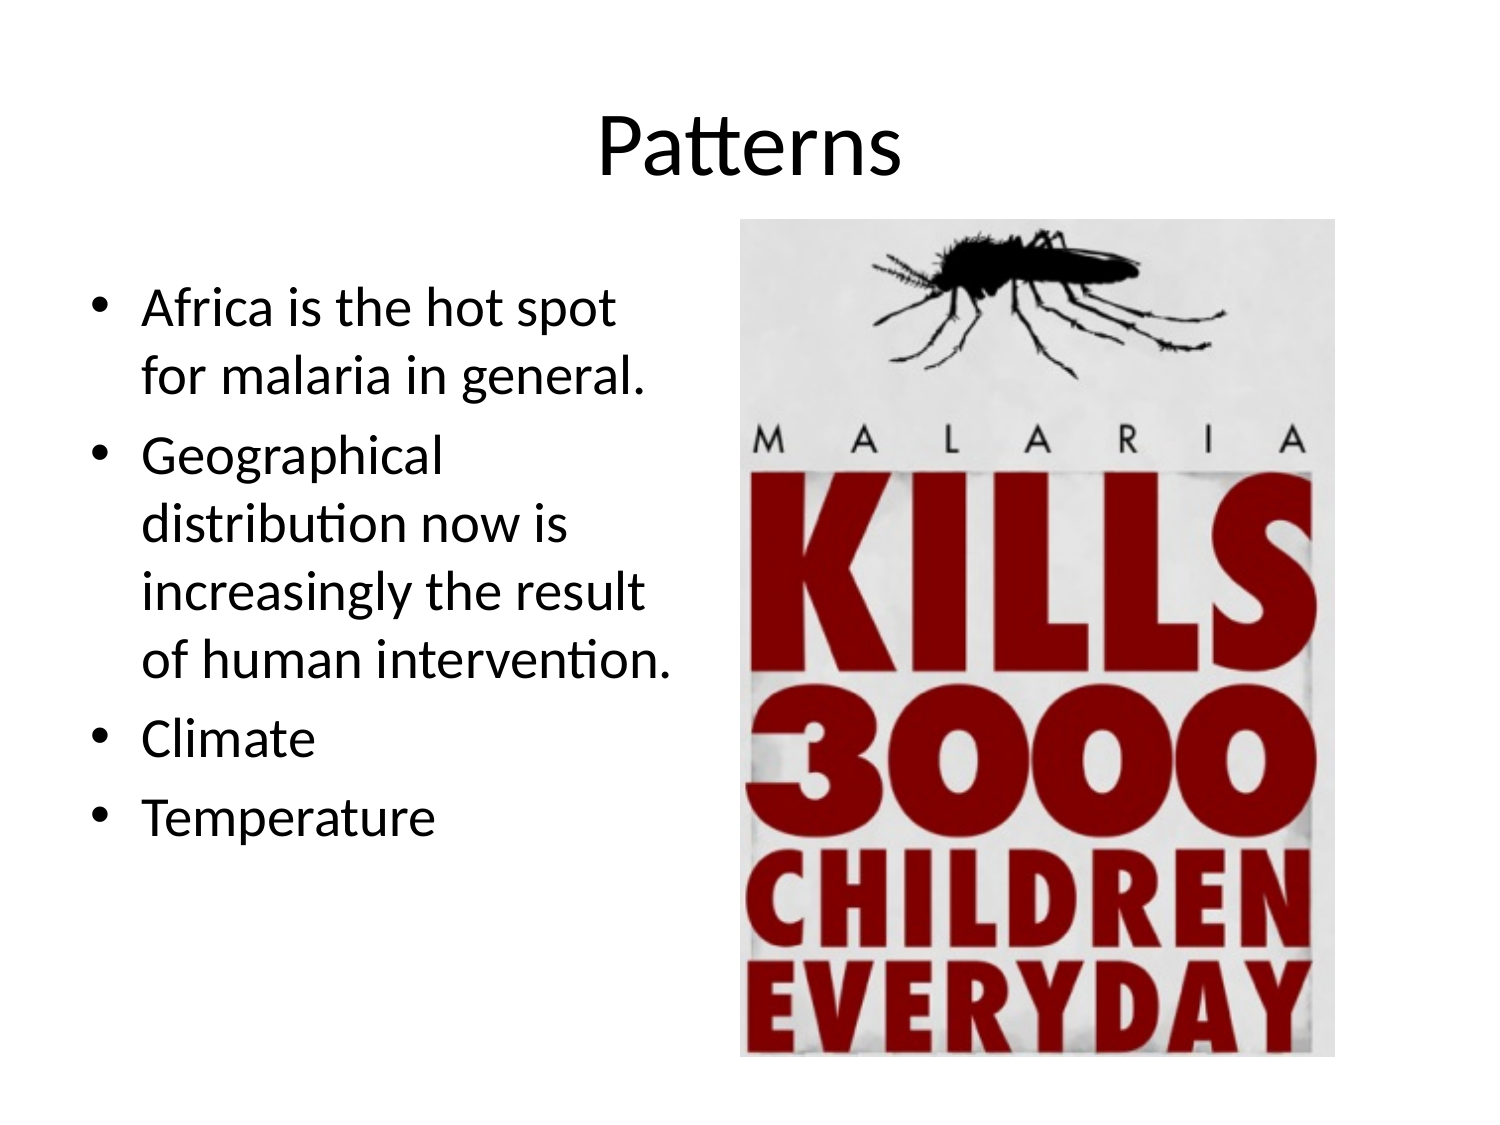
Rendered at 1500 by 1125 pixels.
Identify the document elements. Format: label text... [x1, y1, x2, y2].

picture [739, 219, 1336, 1057]
title Patterns [75, 45, 1425, 233]
list Africa is the hot spot for malaria in general. Geographical distribution now is increasingly the result of human intervention. Climate Temperature [75, 262, 691, 988]
